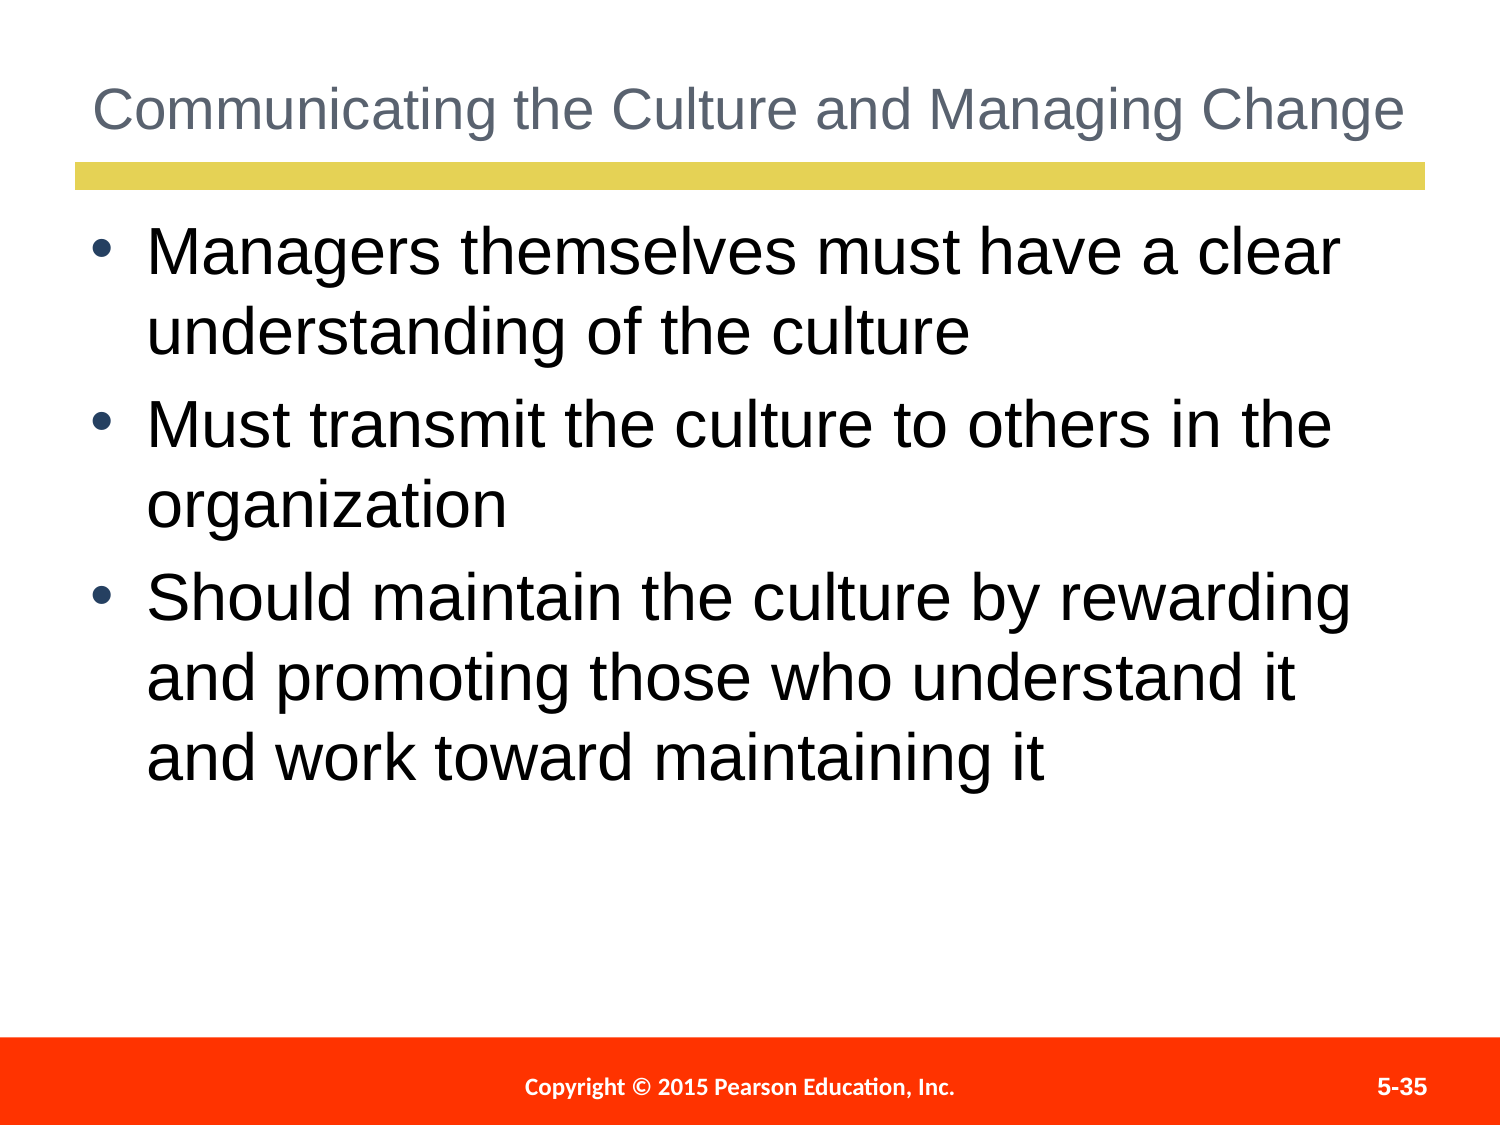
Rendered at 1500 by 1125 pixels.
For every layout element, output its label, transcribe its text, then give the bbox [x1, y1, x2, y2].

title Communicating the Culture and Managing Change [74, 12, 1426, 199]
list Managers themselves must have a clear understanding of the culture Must transmit the culture to others in the organization Should maintain the culture by rewarding and promoting those who understand it and work toward maintaining it [74, 199, 1426, 1006]
